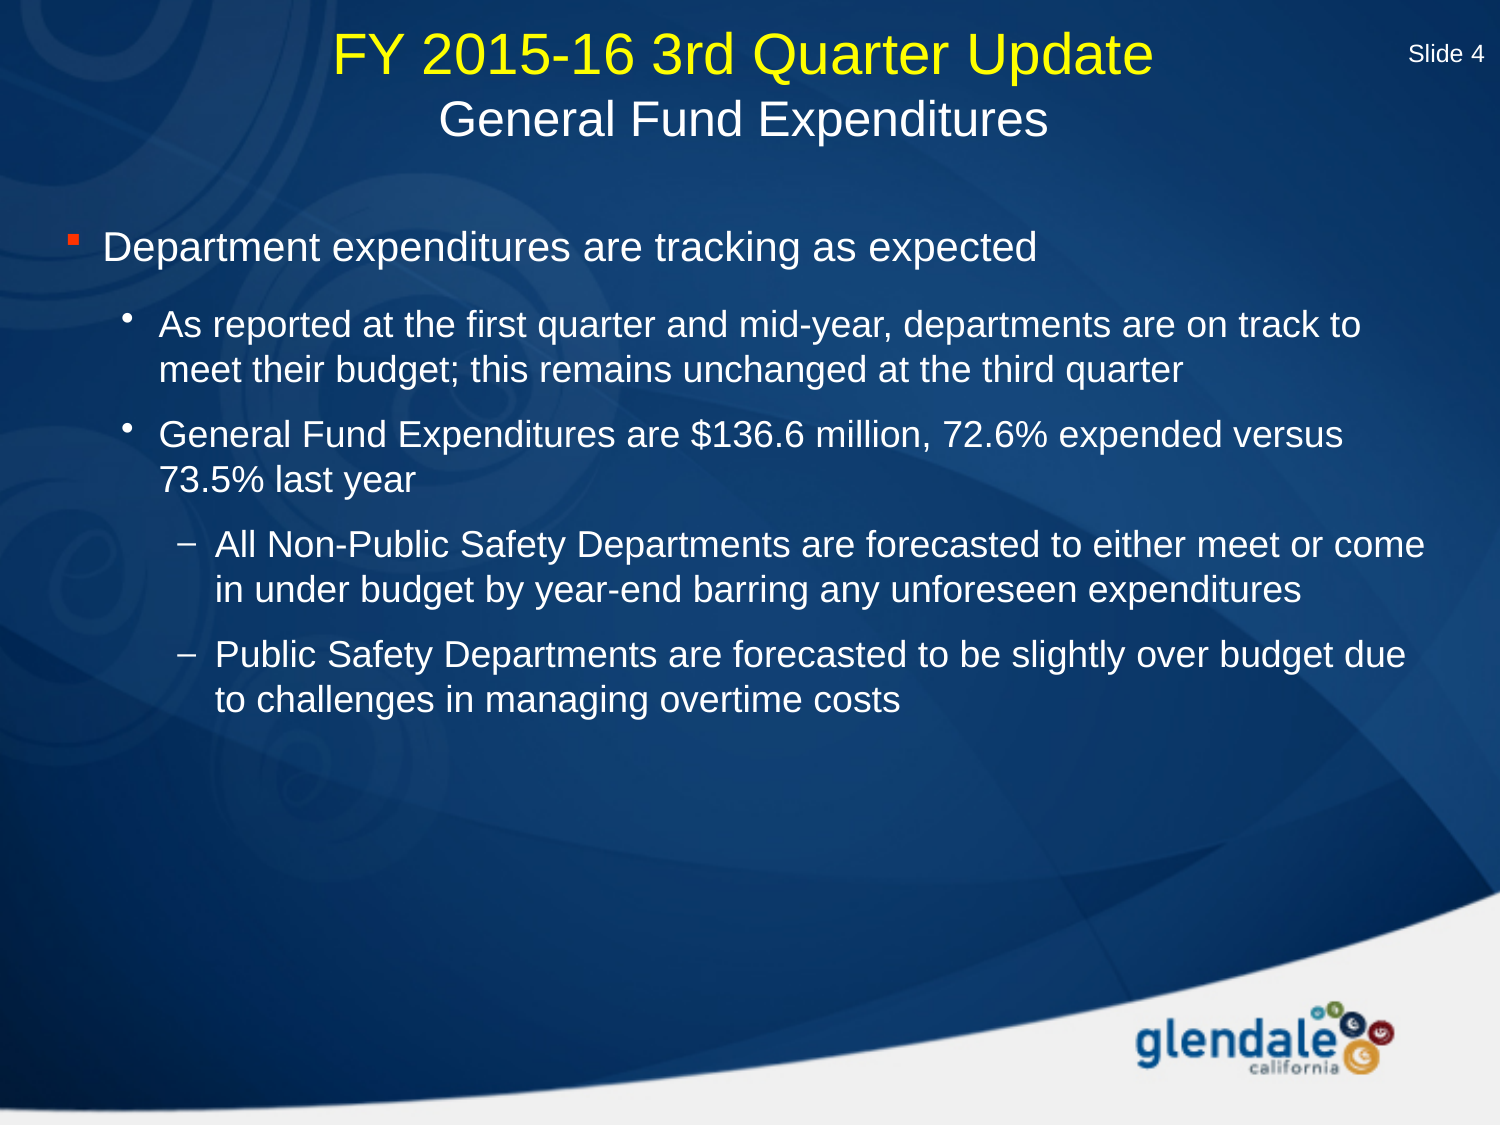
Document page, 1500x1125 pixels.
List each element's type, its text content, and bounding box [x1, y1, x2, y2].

slide_number Slide 4 [1149, 0, 1500, 75]
text_box Department expenditures are tracking as expected As reported at the first quarter and mid-year, departments are on track to meet their budget; this remains unchanged at the third quarter General Fund Expenditures are $136.6 million, 72.6% expended versus 73.5% last year All Non-Public Safety Departments are forecasted to either meet or come in under budget by year-end barring any unforeseen expenditures Public Safety Departments are forecasted to be slightly over budget due to challenges in managing overtime costs [49, 212, 1463, 900]
picture [0, 0, 1500, 1125]
title FY 2015-16 3rd Quarter Update General Fund Expenditures [43, 24, 1444, 188]
